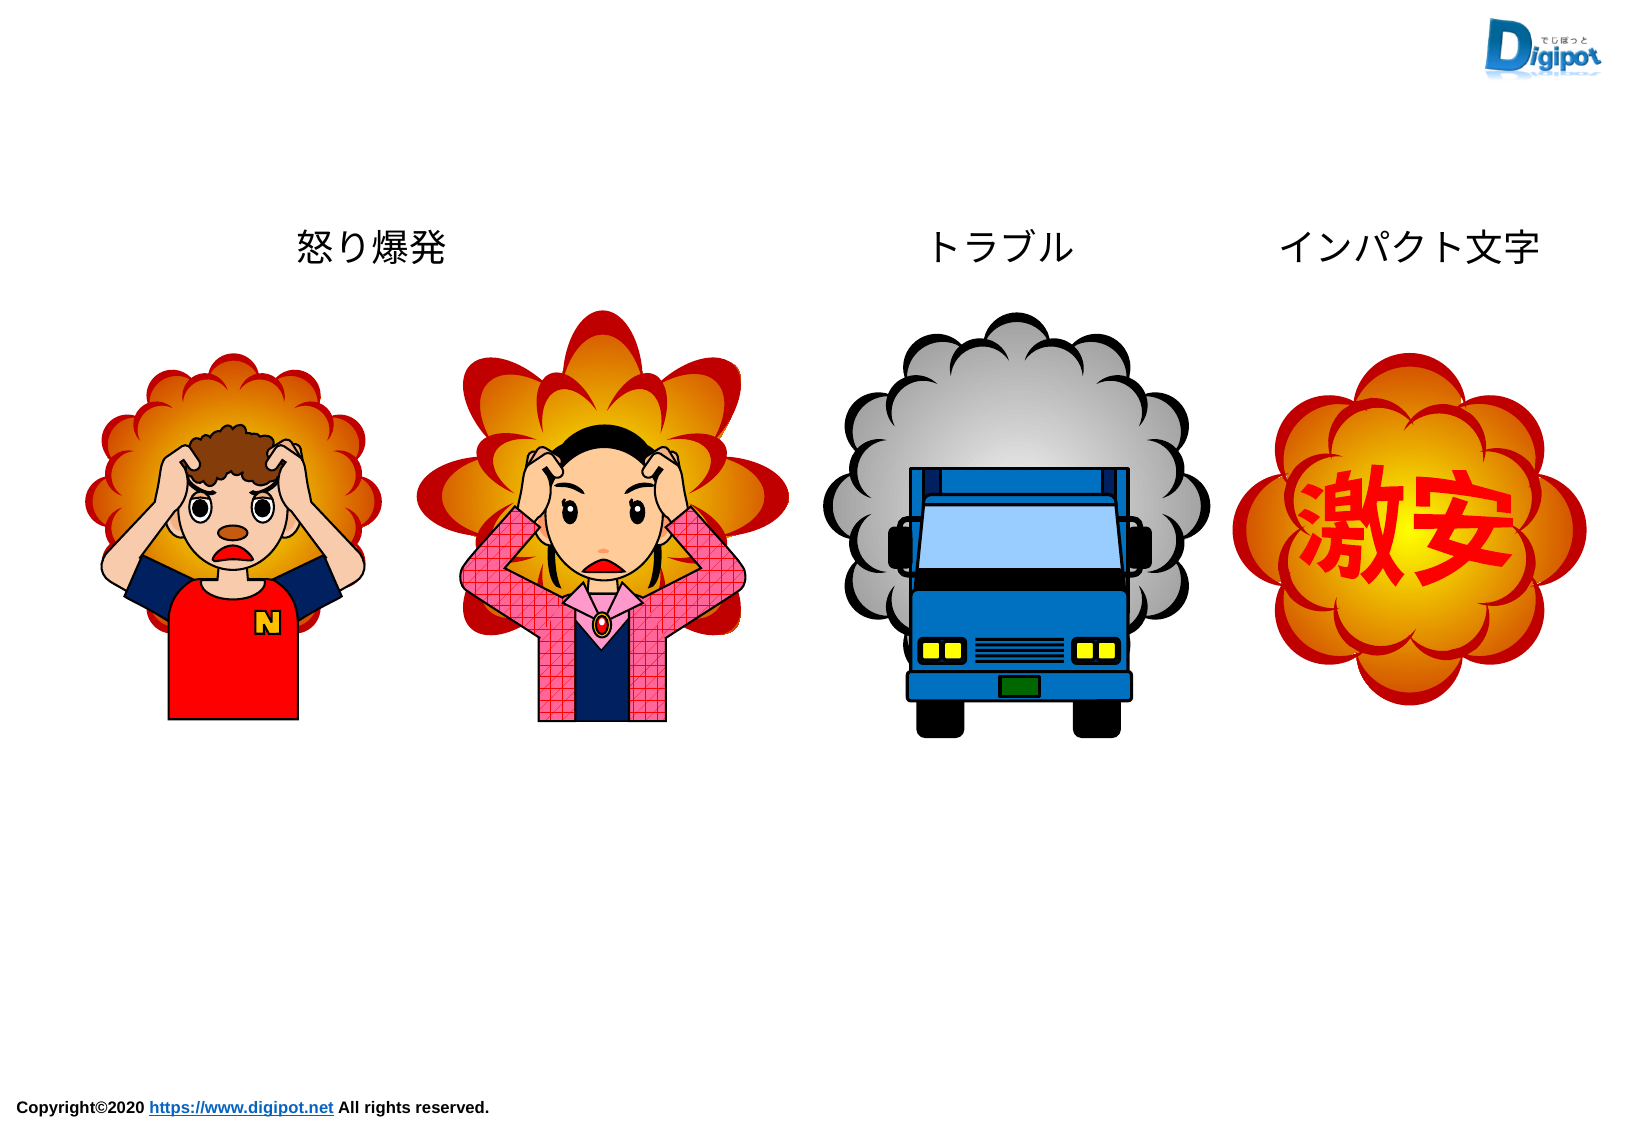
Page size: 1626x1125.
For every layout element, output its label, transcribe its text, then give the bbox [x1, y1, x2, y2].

text_box インパクト文字 [1263, 216, 1556, 277]
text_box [416, 310, 789, 721]
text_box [85, 353, 382, 720]
text_box 怒り爆発 [281, 216, 462, 277]
text_box [54, 128, 1603, 1048]
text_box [1232, 352, 1587, 706]
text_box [823, 312, 1211, 700]
text_box トラブル [910, 216, 1090, 277]
picture [1485, 18, 1602, 82]
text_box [889, 468, 1151, 737]
